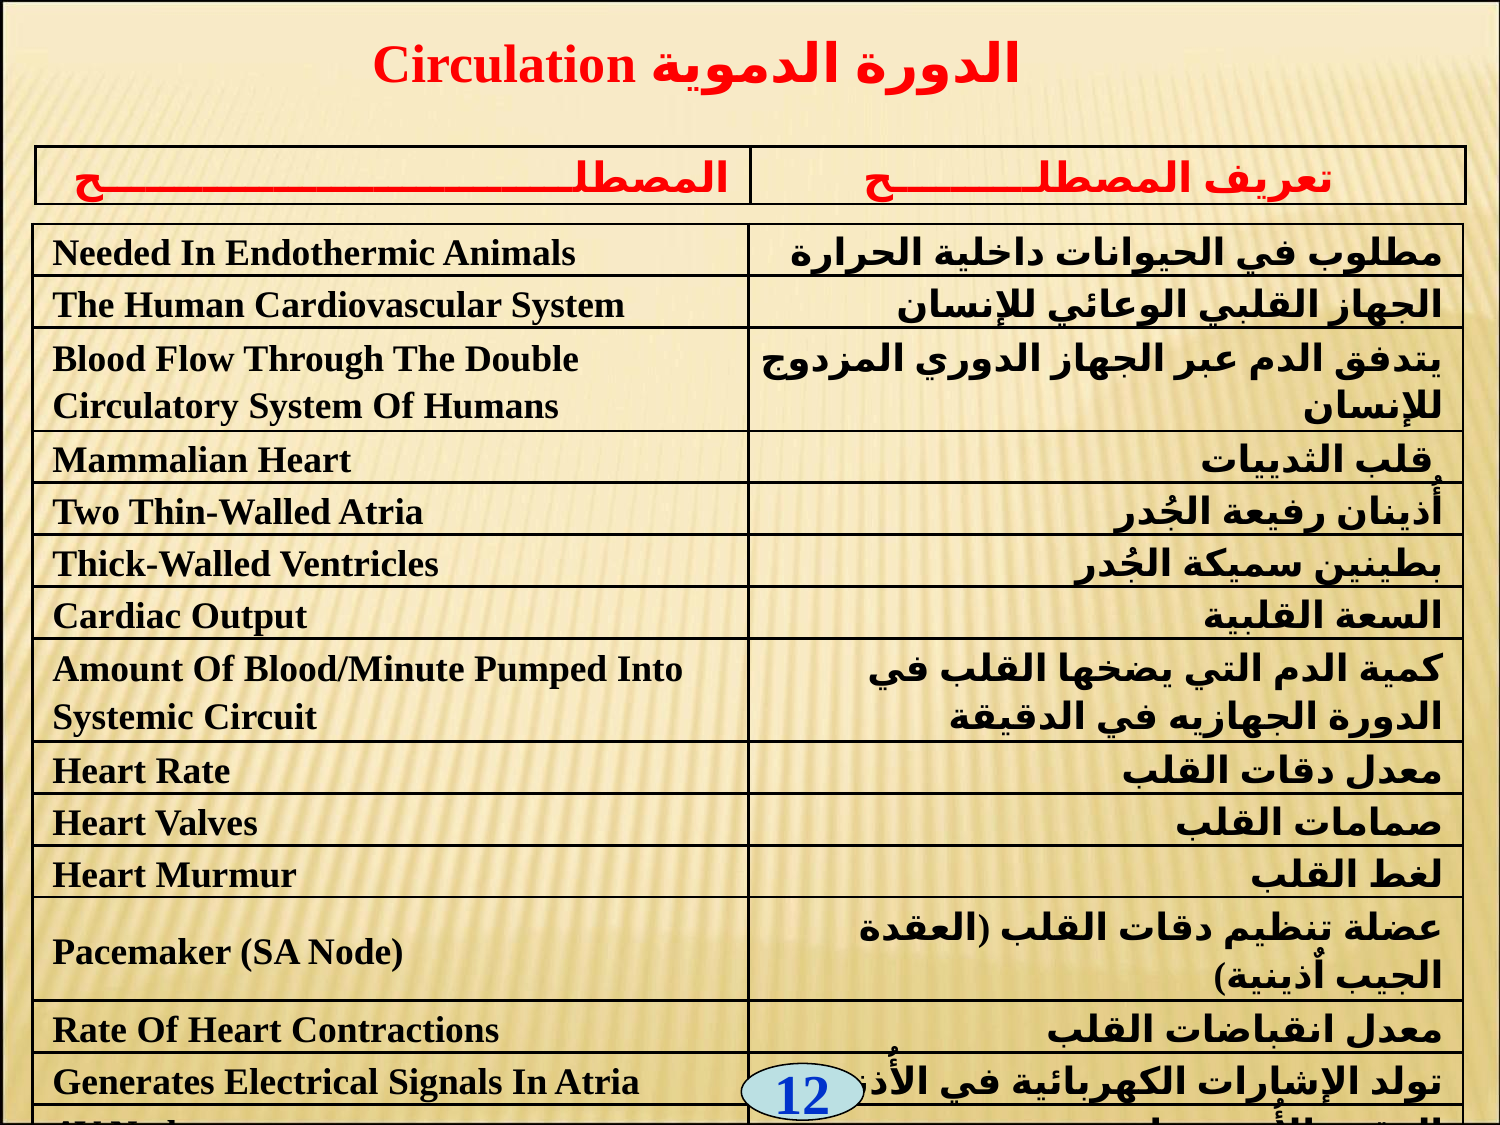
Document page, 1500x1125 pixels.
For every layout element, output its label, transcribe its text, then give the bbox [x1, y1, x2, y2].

table_cell بطينين سميكة الجُدر [750, 536, 1462, 585]
table_header Needed In Endothermic Animals [34, 225, 747, 274]
table_cell Generates Electrical Signals In Atria [34, 1054, 747, 1103]
table_cell معدل انقباضات القلب [750, 1002, 1462, 1051]
text_box 12 [741, 1063, 864, 1121]
table_header مطلوب في الحيوانات داخلية الحرارة [750, 225, 1462, 274]
table_cell Pacemaker (SA Node) [34, 898, 747, 999]
table_cell كمية الدم التي يضخها القلب في الدورة الجهازيه في الدقيقة [750, 640, 1462, 740]
table_cell Amount Of Blood/Minute Pumped Into Systemic Circuit [34, 640, 747, 740]
table_cell Thick-Walled Ventricles [34, 536, 747, 585]
table_cell AV Node [34, 1106, 747, 1125]
table_cell صمامات القلب [750, 795, 1462, 844]
table_header تعريف المصطلــــــــــح [752, 148, 1464, 203]
table_cell لغط القلب [750, 847, 1462, 896]
table_cell الجهاز القلبي الوعائي للإنسان [750, 277, 1462, 326]
table_cell Heart Murmur [34, 847, 747, 896]
table_cell Mammalian Heart [34, 432, 747, 481]
table_cell Two Thin-Walled Atria [34, 484, 747, 533]
table_cell يتدفق الدم عبر الجهاز الدوري المزدوج للإنسان [750, 329, 1462, 430]
picture [0, 0, 1500, 1125]
table_cell The Human Cardiovascular System [34, 277, 747, 326]
table_cell Heart Rate [34, 743, 747, 792]
table_cell أُذينان رفيعة الجُدر [750, 484, 1462, 533]
table_cell العقدة الأُذين بطينة [750, 1106, 1462, 1125]
table_cell عضلة تنظيم دقات القلب (العقدة الجيب اٌذينية) [750, 898, 1462, 999]
text_box Circulation الدورة الدموية [357, 21, 1248, 101]
table_cell Blood Flow Through The Double Circulatory System Of Humans [34, 329, 747, 430]
table_cell Cardiac Output [34, 588, 747, 637]
table_cell معدل دقات القلب [750, 743, 1462, 792]
table_cell السعة القلبية [750, 588, 1462, 637]
table_cell Heart Valves [34, 795, 747, 844]
table_header المصطلـــــــــــــــــــــــــــــــــح [37, 148, 749, 203]
table_cell تولد الإشارات الكهربائية في الأُذنين [750, 1054, 1462, 1103]
table_cell Rate Of Heart Contractions [34, 1002, 747, 1051]
table_cell قلب الثدييات [750, 432, 1462, 481]
